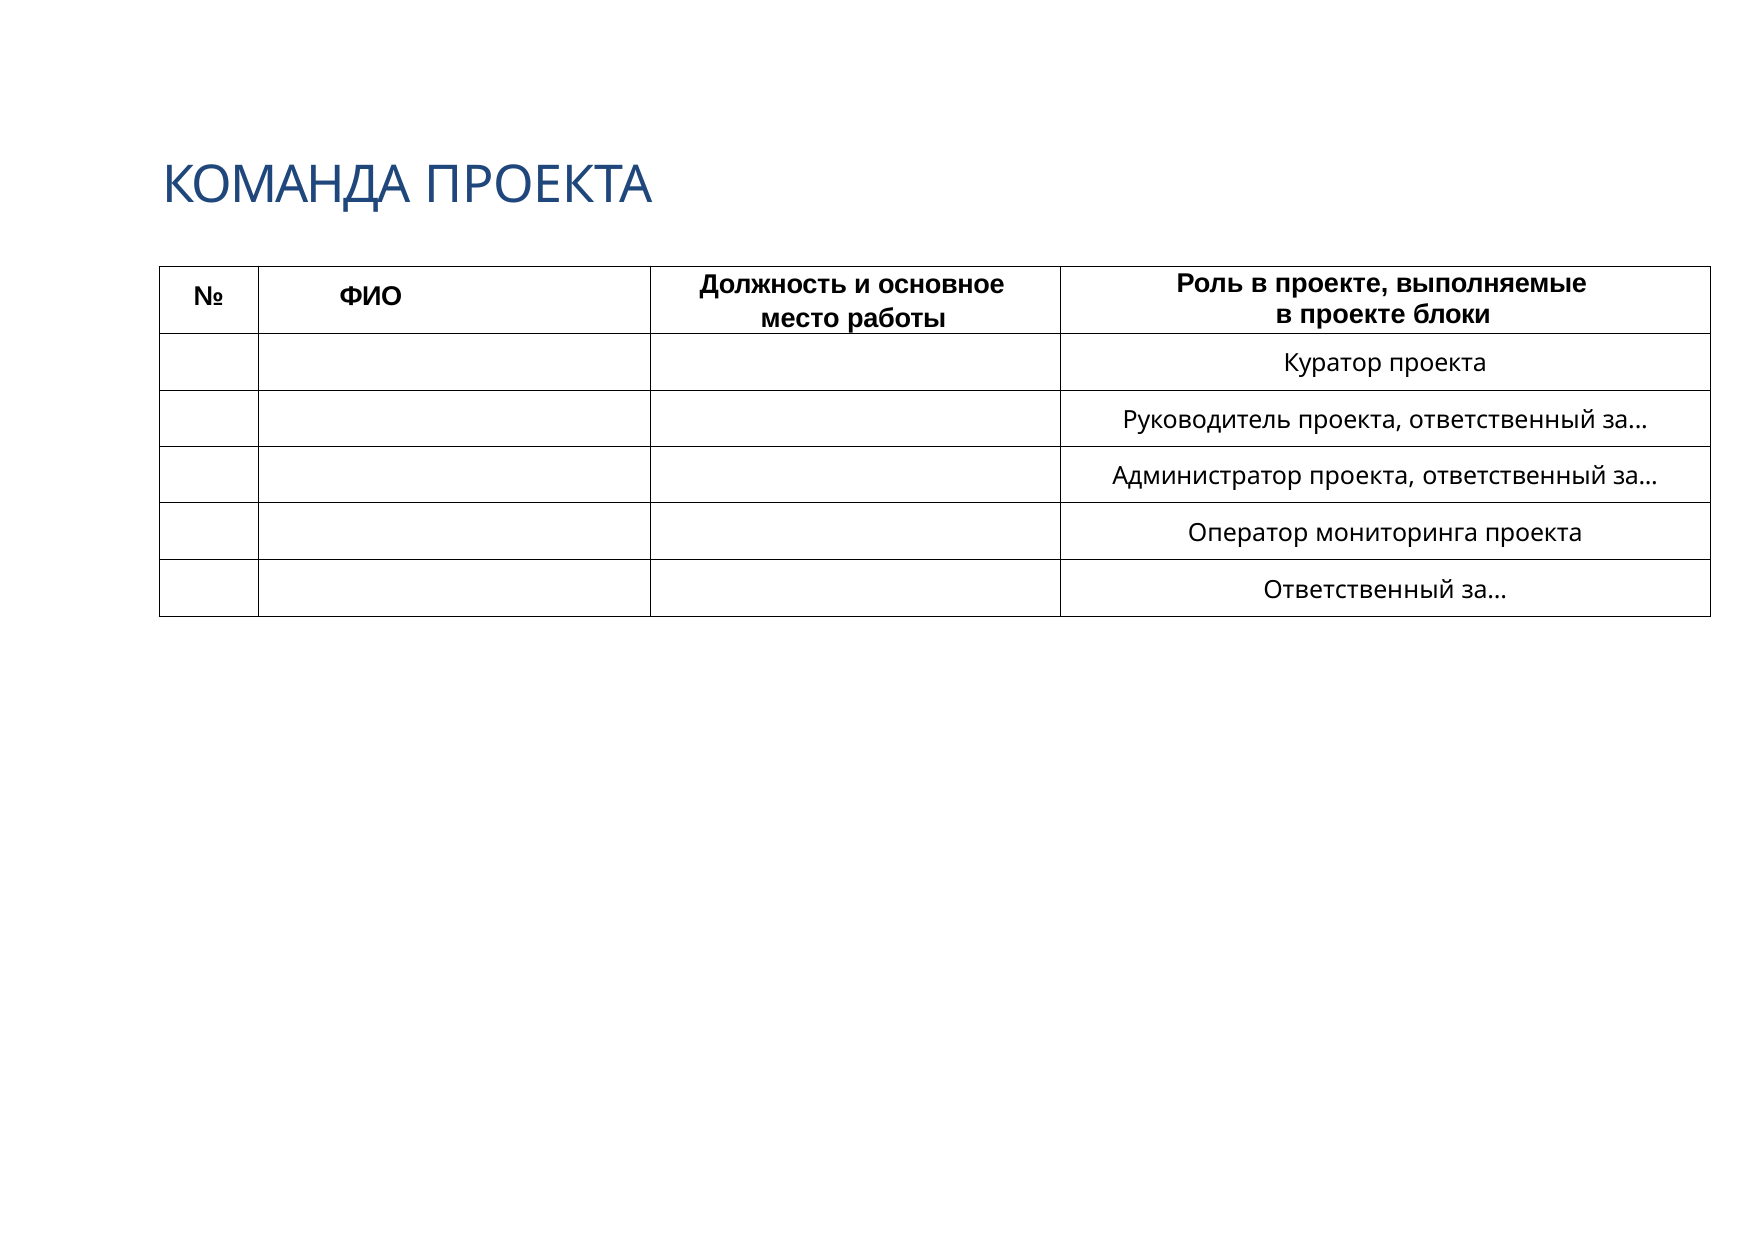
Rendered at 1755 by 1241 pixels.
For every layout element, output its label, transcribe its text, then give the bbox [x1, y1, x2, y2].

table_cell [259, 334, 650, 390]
table_cell [259, 391, 650, 446]
table_cell [651, 560, 1060, 616]
table_cell Куратор проекта [1061, 334, 1710, 390]
table_cell [259, 503, 650, 559]
table_cell [651, 391, 1060, 446]
table_cell [160, 560, 258, 616]
table_cell [160, 447, 258, 502]
table_cell [259, 560, 650, 616]
table_header Должность и основное место работы [651, 267, 1060, 333]
table_cell Оператор мониторинга проекта [1061, 503, 1710, 559]
table_cell Администратор проекта, ответственный за... [1061, 447, 1710, 502]
table_cell Ответственный за... [1061, 560, 1710, 616]
table_cell [160, 391, 258, 446]
table_cell Руководитель проекта, ответственный за... [1061, 391, 1710, 446]
table_header № [160, 267, 258, 333]
table_cell [160, 503, 258, 559]
table_cell [259, 447, 650, 502]
table_cell [160, 334, 258, 390]
table_cell [651, 334, 1060, 390]
table_cell [651, 503, 1060, 559]
title КОМАНДА ПРОЕКТА [160, 148, 678, 266]
table_header ФИО [259, 267, 650, 333]
table_header Роль в проекте, выполняемые в проекте блоки [1061, 267, 1710, 333]
table_cell [651, 447, 1060, 502]
